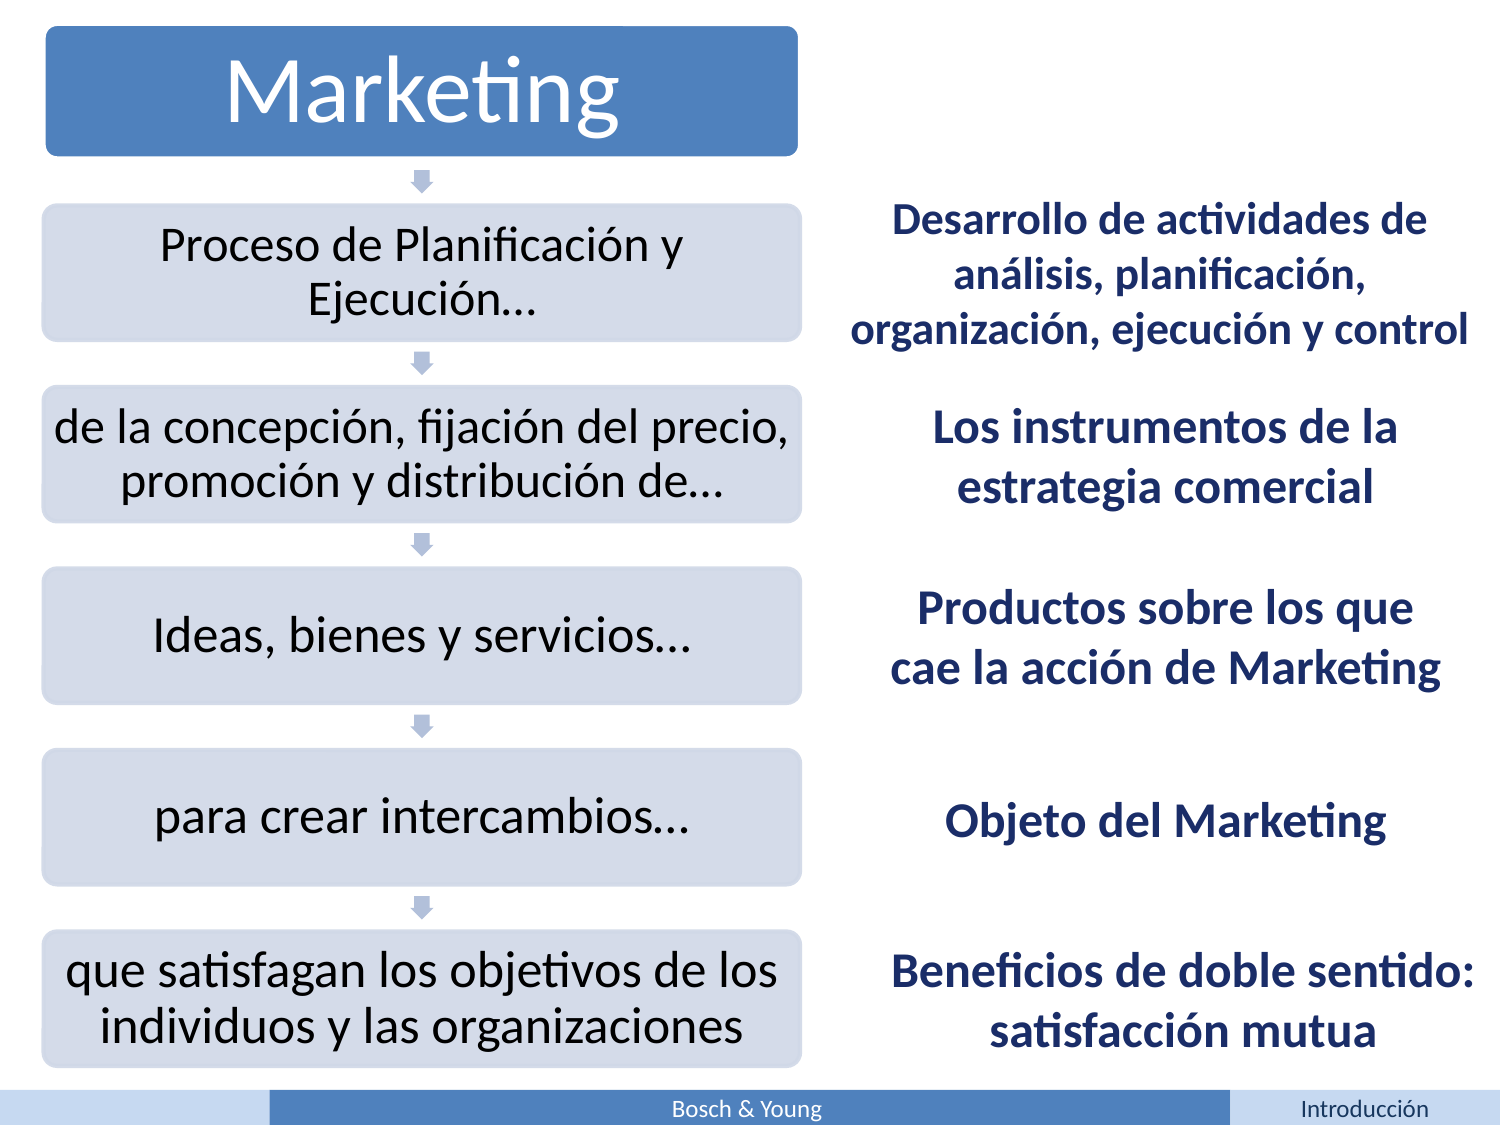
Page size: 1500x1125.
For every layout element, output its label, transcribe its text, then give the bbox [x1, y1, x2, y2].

text_box Introducción [1228, 1088, 1500, 1125]
text_box Objeto del Marketing [1128, 779, 1465, 855]
text_box Beneficios de doble sentido: satisfacción mutua [1128, 930, 1500, 1065]
text_box [0, 1088, 272, 1125]
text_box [0, 23, 1126, 1067]
text_box Desarrollo de actividades de análisis, planificación, organización, ejecución y control [1128, 181, 1489, 362]
text_box Bosch & Young [272, 1088, 1228, 1125]
text_box Productos sobre los que cae la acción de Marketing [1128, 566, 1465, 702]
text_box Los instrumentos de la estrategia comercial [1128, 386, 1465, 522]
